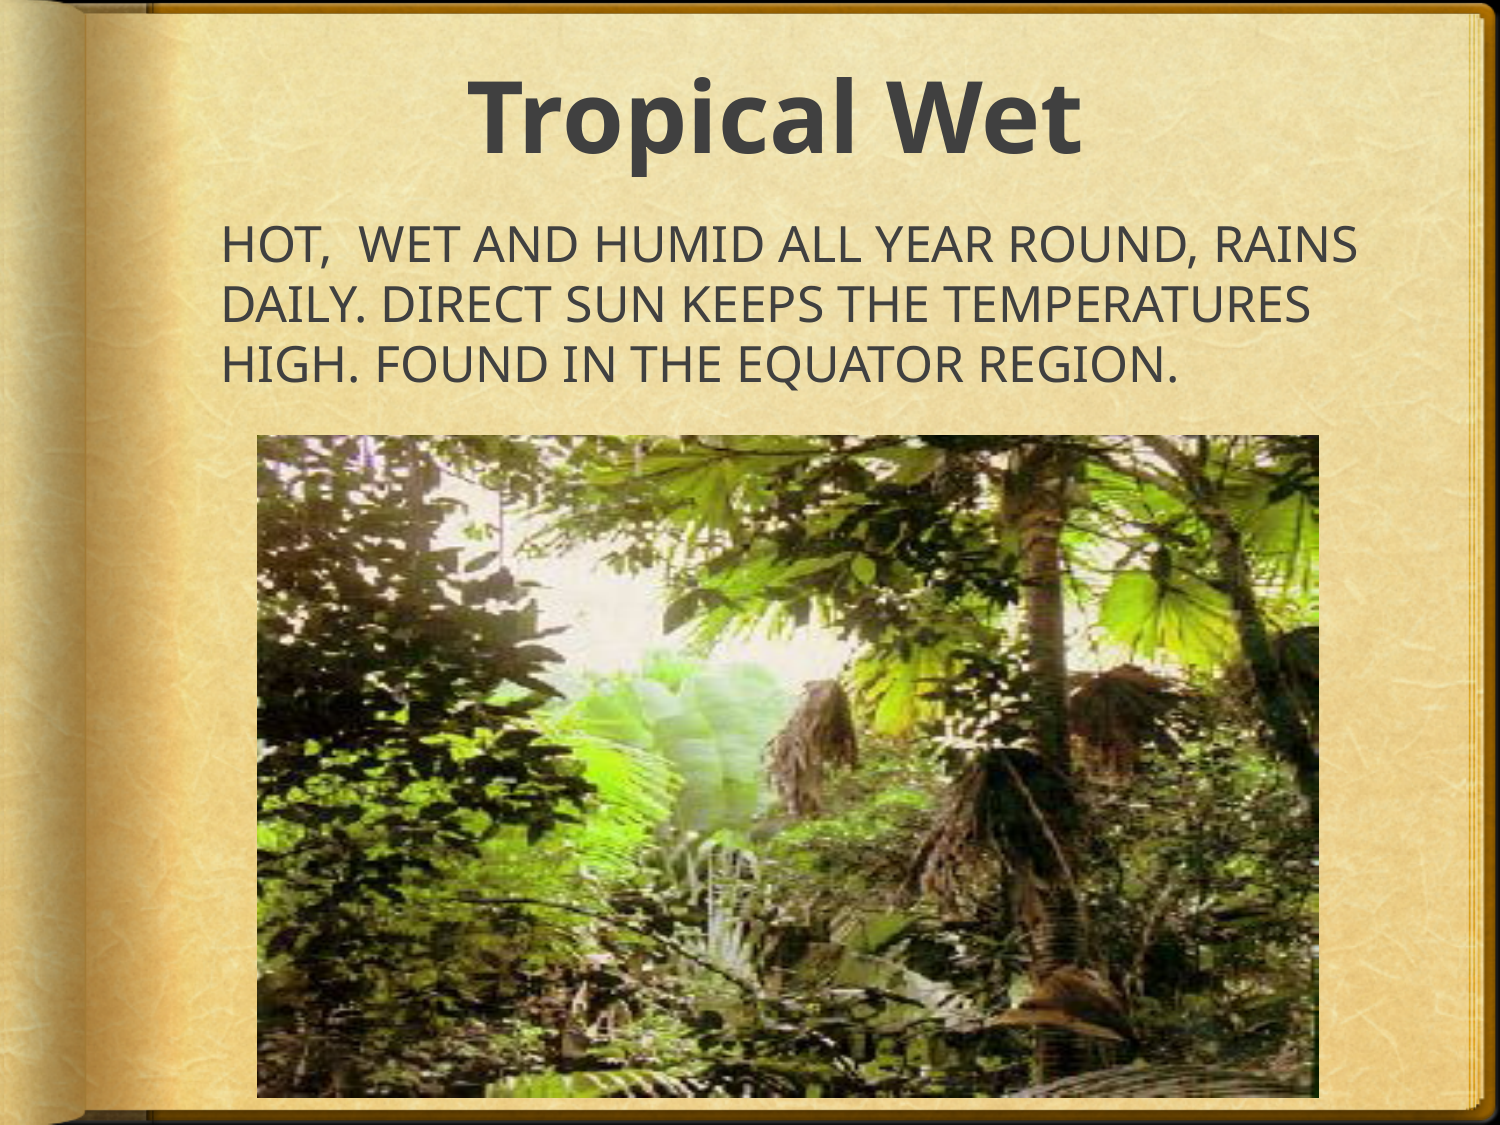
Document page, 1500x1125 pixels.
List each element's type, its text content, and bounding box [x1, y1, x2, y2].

picture [0, 0, 1500, 1125]
title Tropical Wet [178, 34, 1372, 205]
list HOT, WET AND HUMID ALL YEAR ROUND, RAINS DAILY. DIRECT SUN KEEPS THE TEMPERATURES HIGH. FOUND IN THE EQUATOR REGION. [205, 204, 1399, 436]
